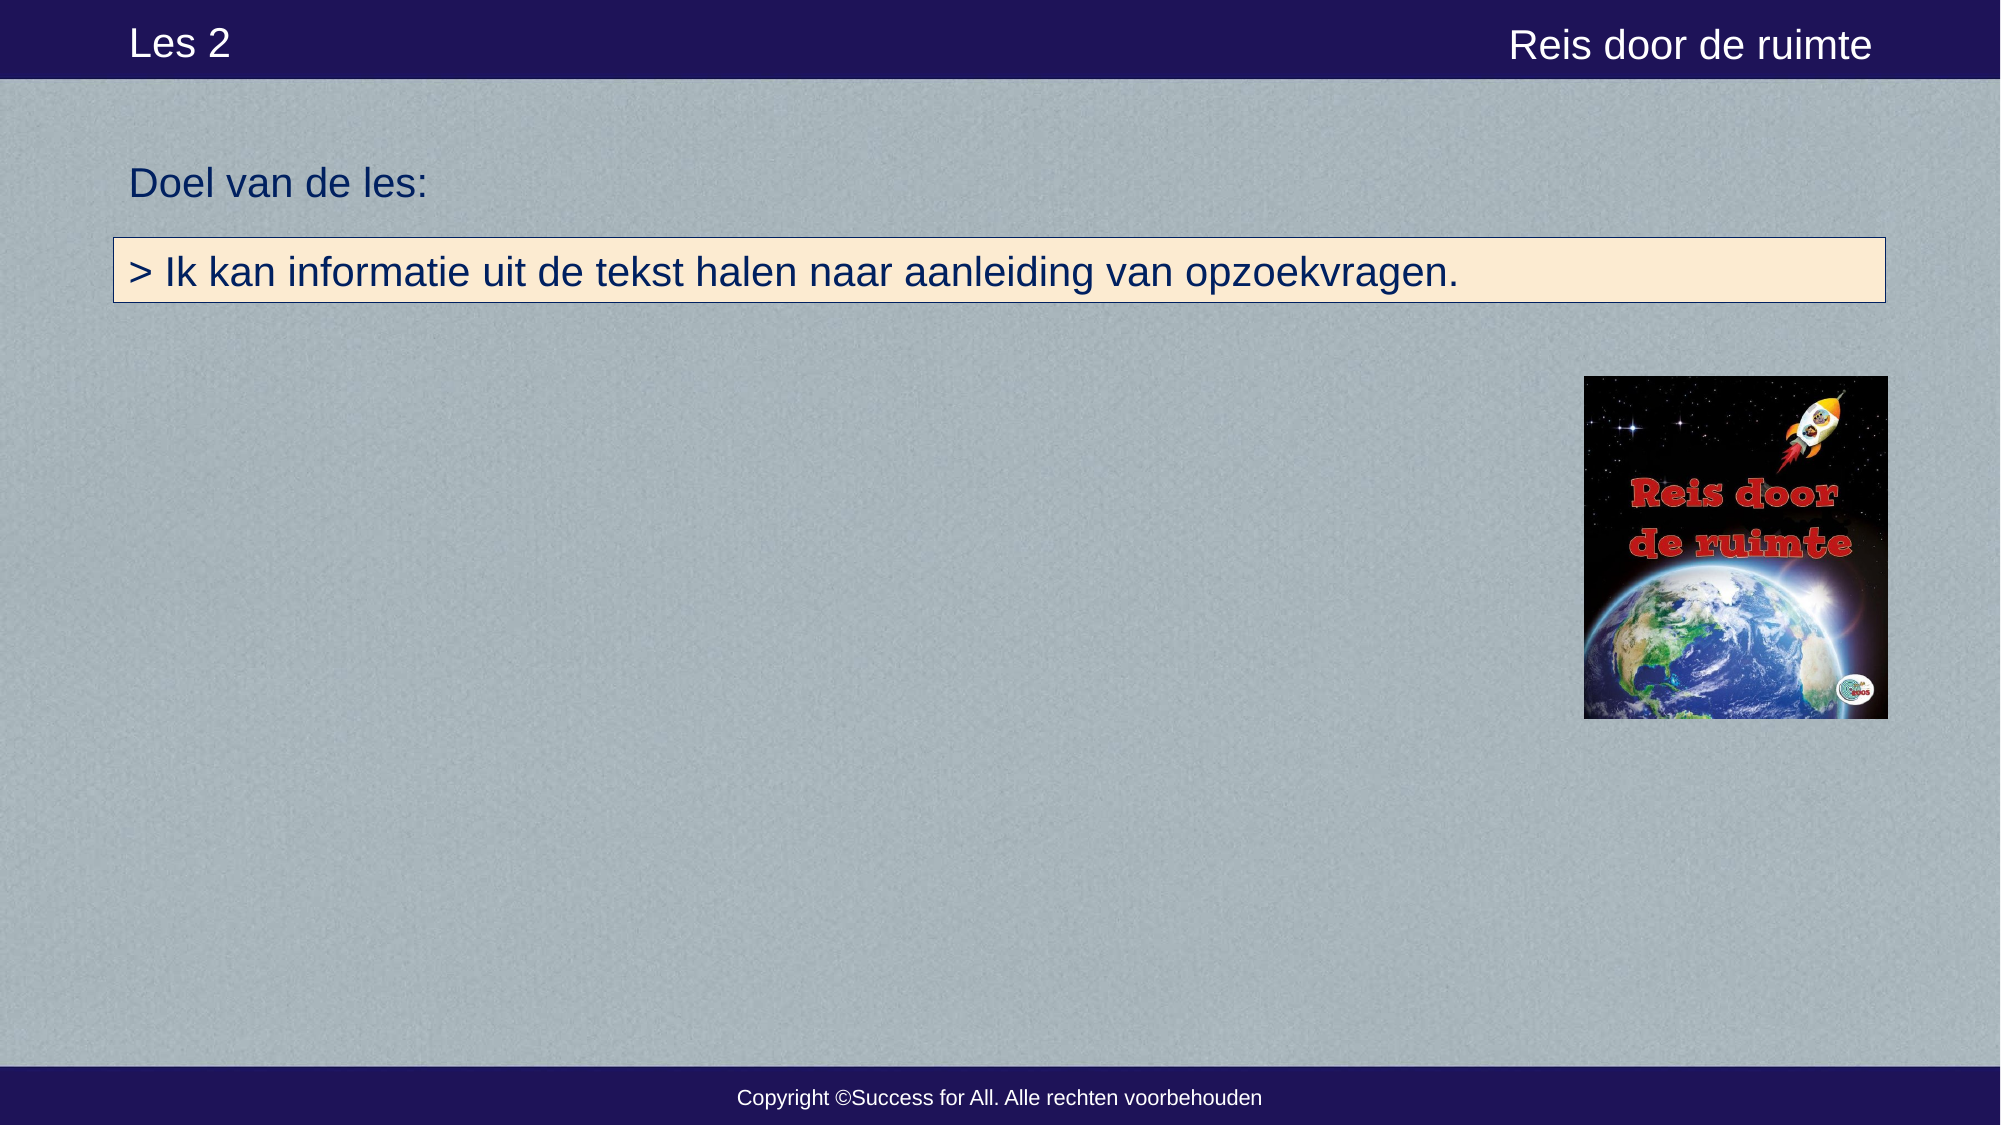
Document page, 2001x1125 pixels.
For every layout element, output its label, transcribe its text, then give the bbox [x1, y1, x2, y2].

text_box Copyright ©Success for All. Alle rechten voorbehouden [0, 1076, 2000, 1125]
picture [0, 0, 2001, 1125]
text_box > Ik kan informatie uit de tekst halen naar aanleiding van opzoekvragen. [113, 237, 1886, 303]
text_box Reis door de ruimte [1001, 10, 1888, 76]
text_box Les 2 [114, 8, 354, 73]
text_box Doel van de les: [113, 148, 1635, 214]
